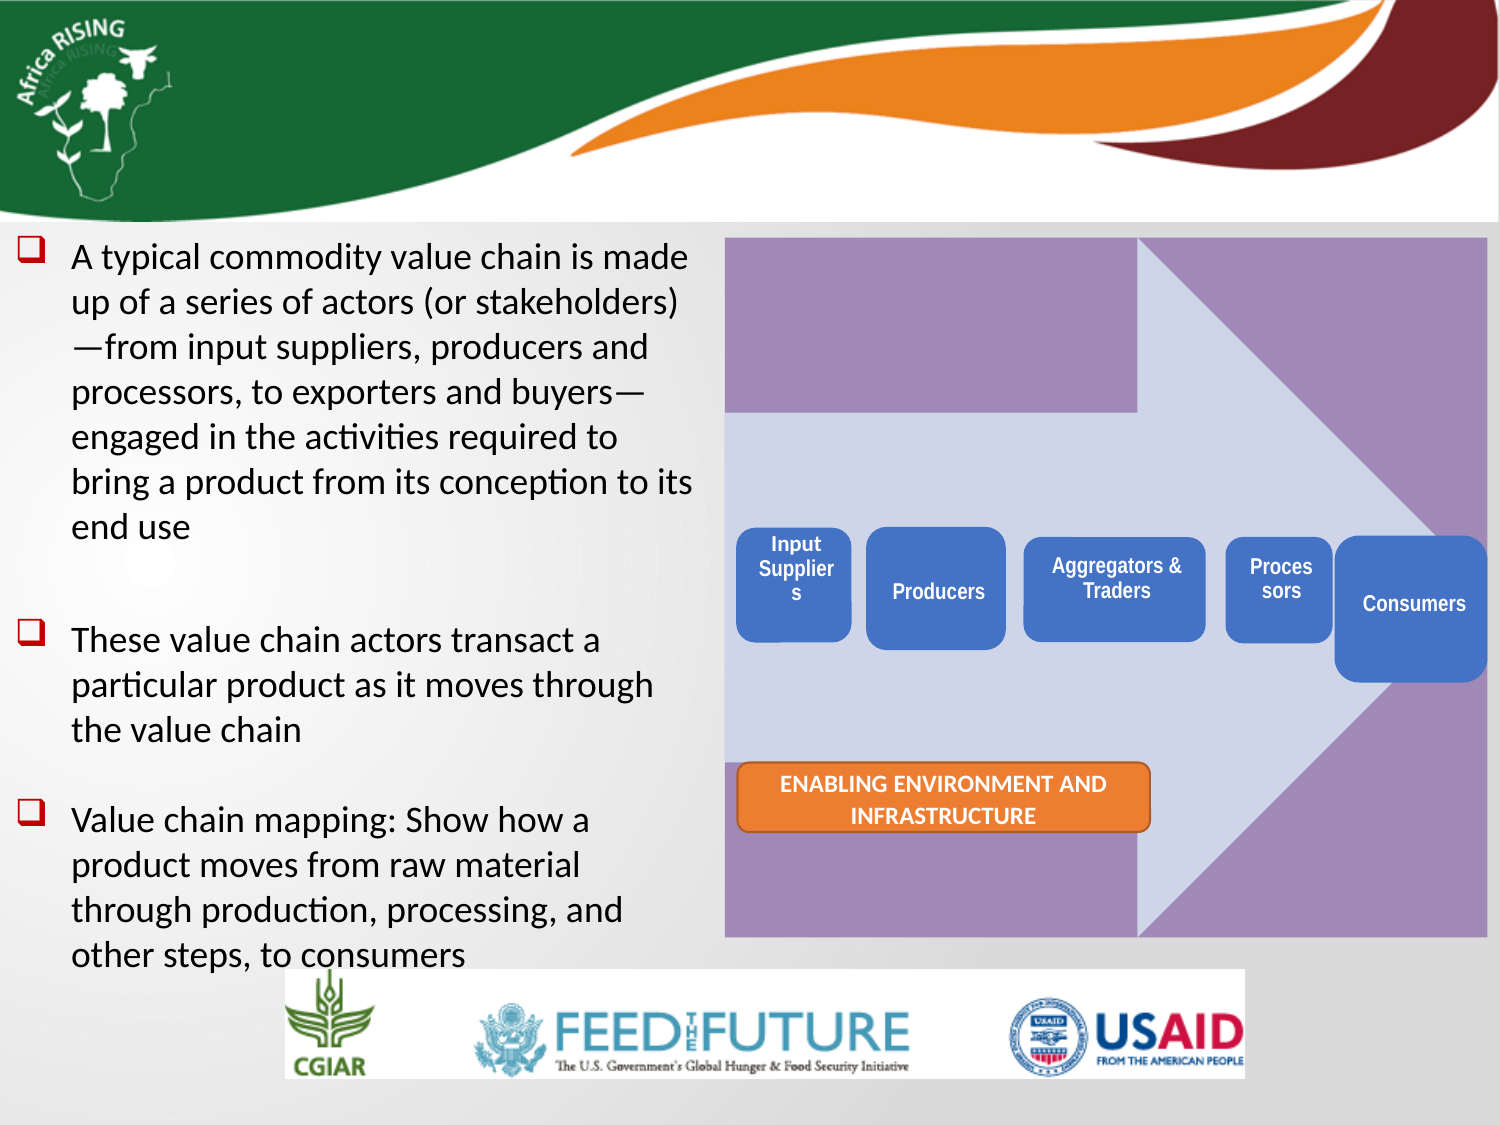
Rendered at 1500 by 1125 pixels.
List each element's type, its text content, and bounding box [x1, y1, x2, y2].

picture [0, 0, 1499, 222]
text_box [724, 236, 1488, 938]
text_box A typical commodity value chain is made up of a series of actors (or stakeholders)—from input suppliers, producers and processors, to exporters and buyers—engaged in the activities required to bring a product from its conception to its end use These value chain actors transact a particular product as it moves through the value chain Value chain mapping: Show how a product moves from raw material through production, processing, and other steps, to consumers [0, 224, 713, 1125]
picture [713, 969, 1245, 1079]
